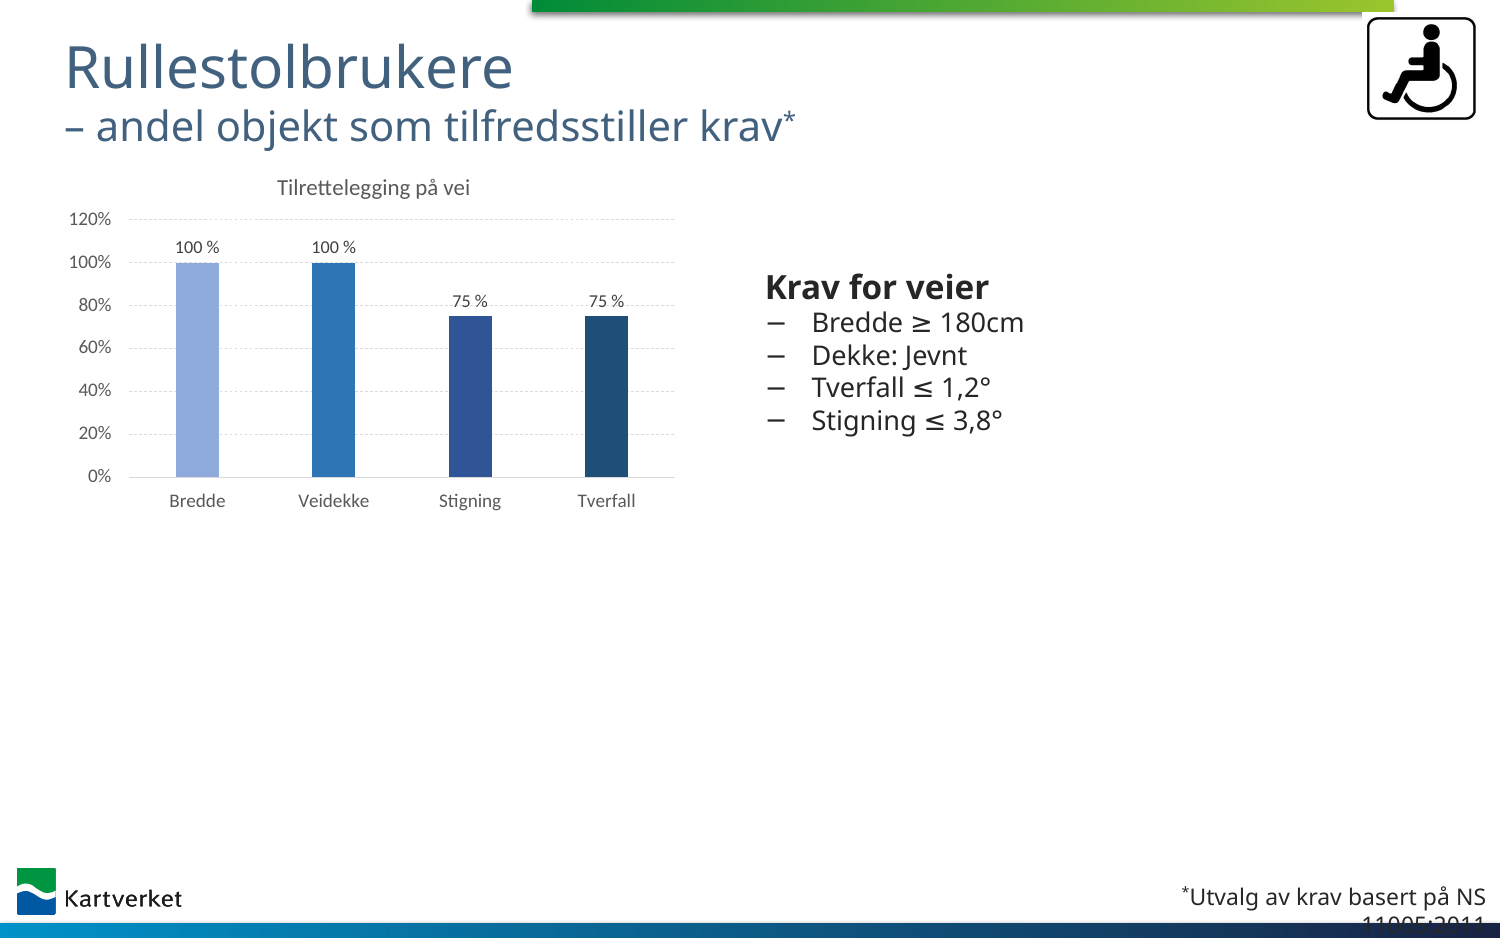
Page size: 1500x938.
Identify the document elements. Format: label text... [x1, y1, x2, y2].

text_box Rullestolbrukere – andel objekt som tilfredsstiller krav* [49, 25, 1431, 158]
text_box *Utvalg av krav basert på NS 11005:2011 [1068, 873, 1500, 938]
picture [1362, 12, 1481, 126]
picture [62, 166, 686, 519]
text_box Krav for veier Bredde ≥ 180cm Dekke: Jevnt Tverfall ≤ 1,2° Stigning ≤ 3,8° [750, 258, 1234, 444]
